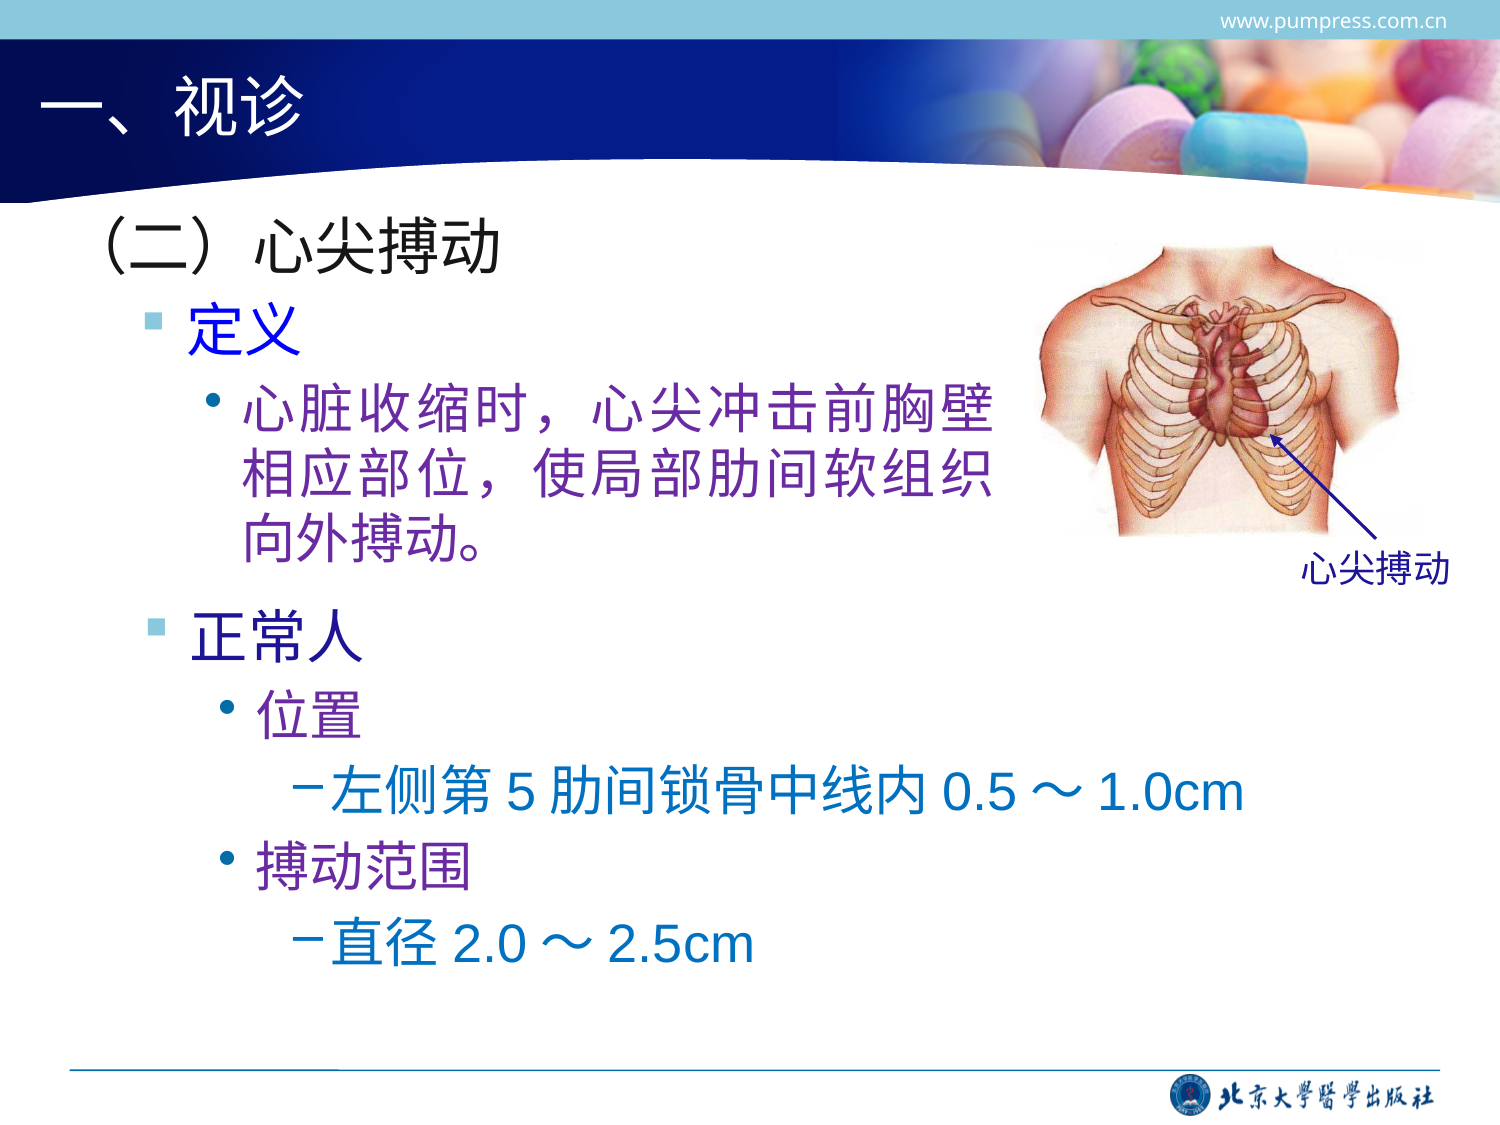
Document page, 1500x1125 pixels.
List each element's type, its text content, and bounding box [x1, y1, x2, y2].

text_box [1269, 433, 1377, 540]
title 一、视诊 [23, 58, 1349, 152]
picture [1323, 1074, 1436, 1118]
picture [0, 40, 1500, 203]
picture [1033, 243, 1424, 537]
text_box 正常人 位置 左侧第5肋间锁骨中线内0.5～1.0cm 搏动范围 直径2.0～2.5cm [53, 592, 1323, 1125]
list （二）心尖搏动 定义 心脏收缩时，心尖冲击前胸壁相应部位，使局部肋间软组织向外搏动。 [49, 198, 1011, 1026]
text_box 心尖搏动 [1286, 537, 1466, 597]
slide_number www.pumpress.com.cn [1024, 0, 1463, 38]
